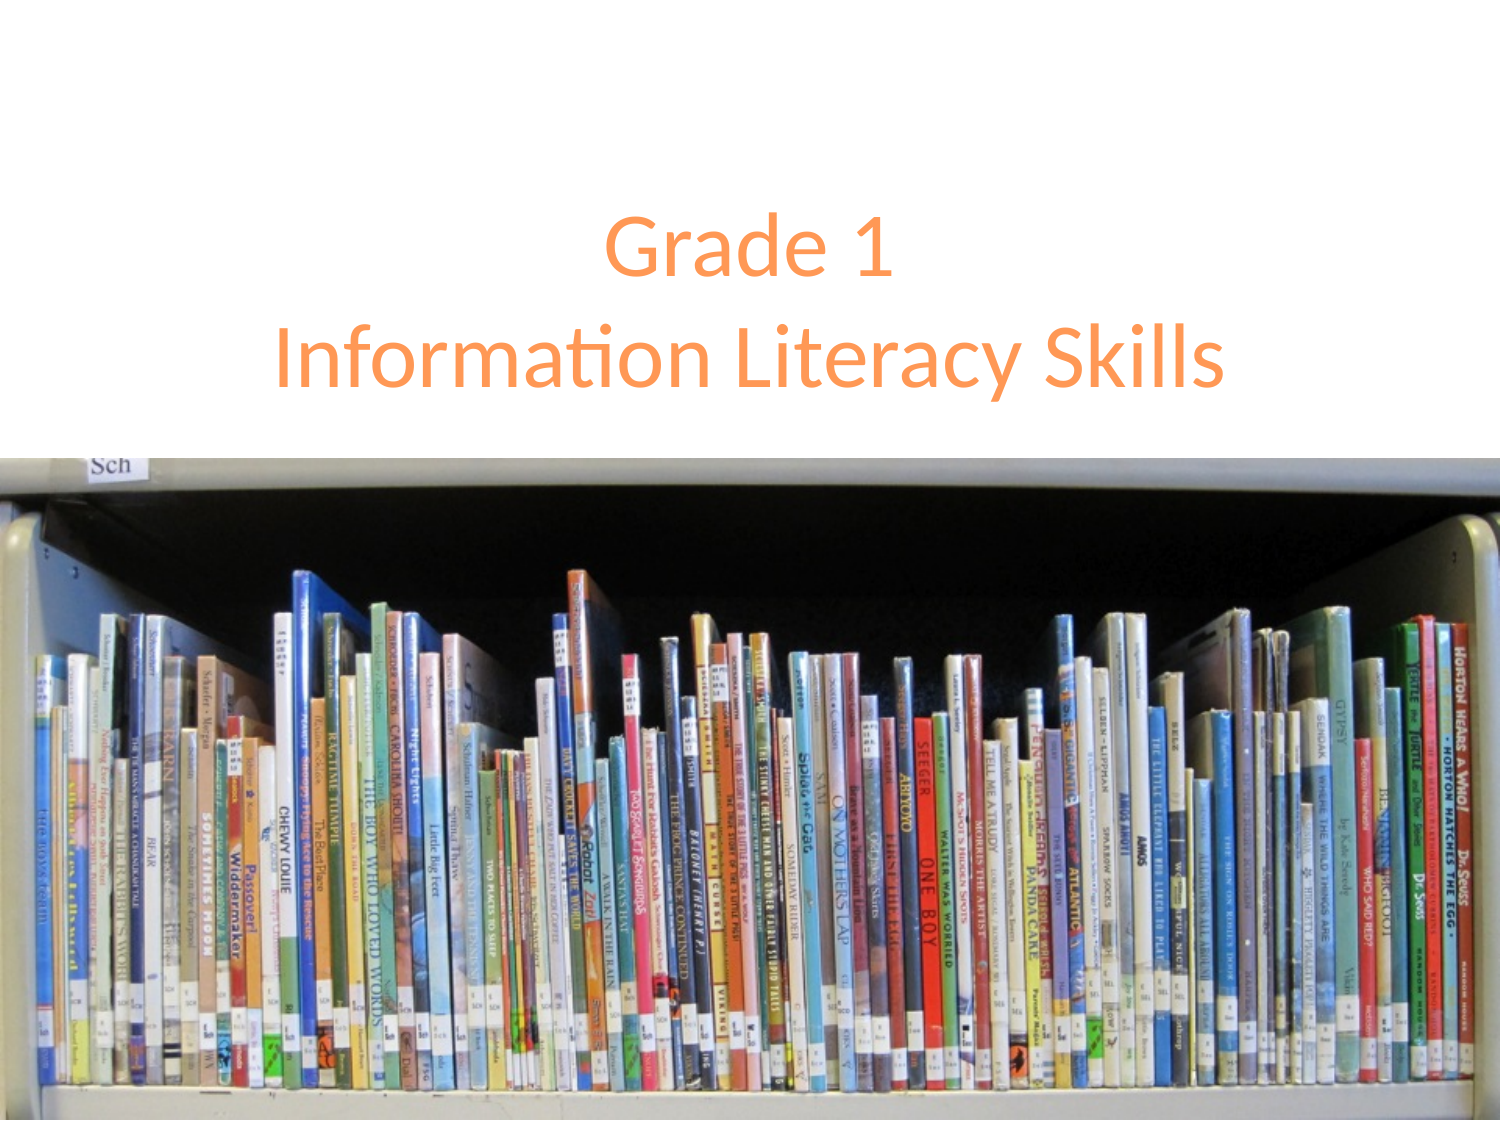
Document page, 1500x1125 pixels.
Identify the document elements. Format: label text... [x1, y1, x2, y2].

title Grade 1 Information Literacy Skills [112, 0, 1388, 457]
picture [0, 458, 1500, 1120]
